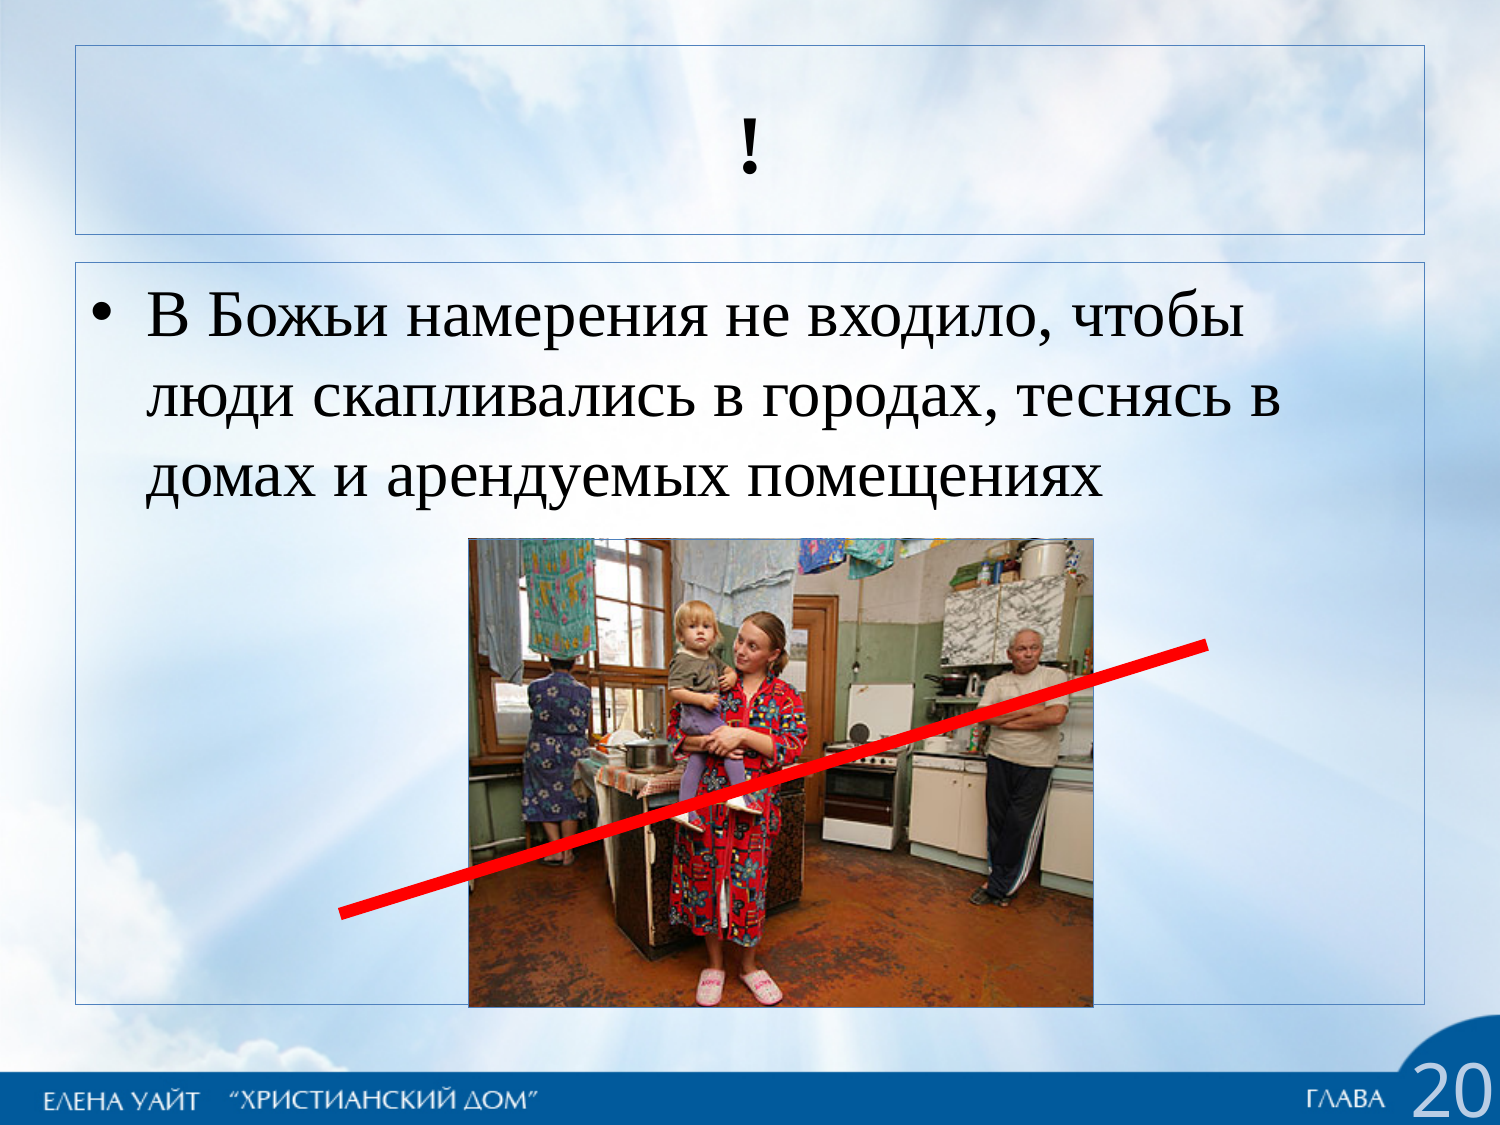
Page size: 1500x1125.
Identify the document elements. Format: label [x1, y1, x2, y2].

picture [0, 0, 1500, 1125]
text_box [339, 644, 1208, 915]
